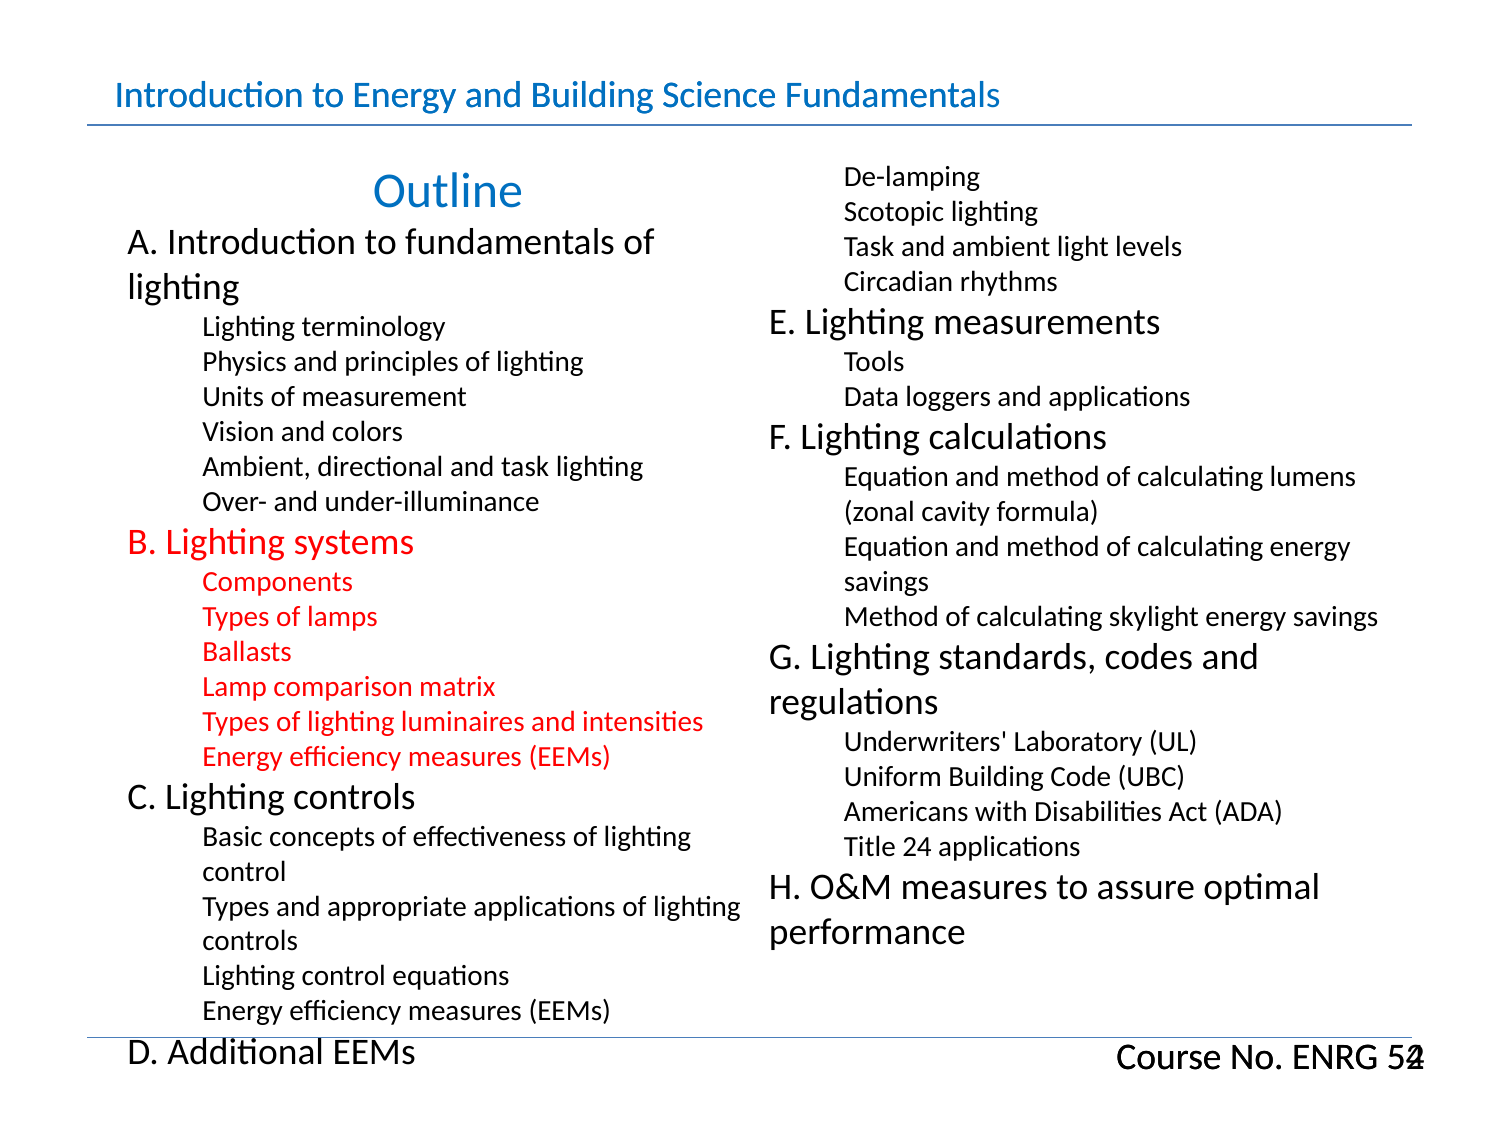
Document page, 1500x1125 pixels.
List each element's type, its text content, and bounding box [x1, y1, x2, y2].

text_box Outline A. Introduction to fundamentals of lighting Lighting terminology Physics and principles of lighting Units of measurement Vision and colors Ambient, directional and task lighting Over- and under-illuminance B. Lighting systems Components Types of lamps Ballasts Lamp comparison matrix Types of lighting luminaires and intensities Energy efficiency measures (EEMs) C. Lighting controls Basic concepts of effectiveness of lighting control Types and appropriate applications of lighting controls Lighting control equations Energy efficiency measures (EEMs) D. Additional EEMs De-lamping Scotopic lighting Task and ambient light levels Circadian rhythms E. Lighting measurements Tools Data loggers and applications F. Lighting calculations Equation and method of calculating lumens (zonal cavity formula) Equation and method of calculating energy savings Method of calculating skylight energy savings G. Lighting standards, codes and regulations Underwriters' Laboratory (UL) Uniform Building Code (UBC) Americans with Disabilities Act (ADA) Title 24 applications H. O&M measures to assure optimal performance [112, 149, 1425, 1036]
text_box Course No. ENRG 54 [1101, 1024, 1441, 1085]
text_box Introduction to Energy and Building Science Fundamentals [99, 62, 1238, 123]
text_box Outline A. Introduction to fundamentals of lighting Lighting terminology Physics and principles of lighting Units of measurement Vision and colors Ambient, directional and task lighting Over- and under-illuminance B. Lighting systems Components Types of lamps Ballasts Lamp comparison matrix Types of lighting luminaires and intensities Energy efficiency measures (EEMs) C. Lighting controls Basic concepts of effectiveness of lighting control Types and appropriate applications of lighting controls Lighting control equations Energy efficiency measures (EEMs) D. Additional EEMs De-lamping Scotopic lighting Task and ambient light levels Circadian rhythms E. Lighting measurements Tools Data loggers and applications F. Lighting calculations Equation and method of calculating lumens (zonal cavity formula) Equation and method of calculating energy savings Method of calculating skylight energy savings G. Lighting standards, codes and regulations Underwriters' Laboratory (UL) Uniform Building Code (UBC) Americans with Disabilities Act (ADA) Title 24 applications H. O&M measures to assure optimal performance [112, 1046, 1425, 1108]
